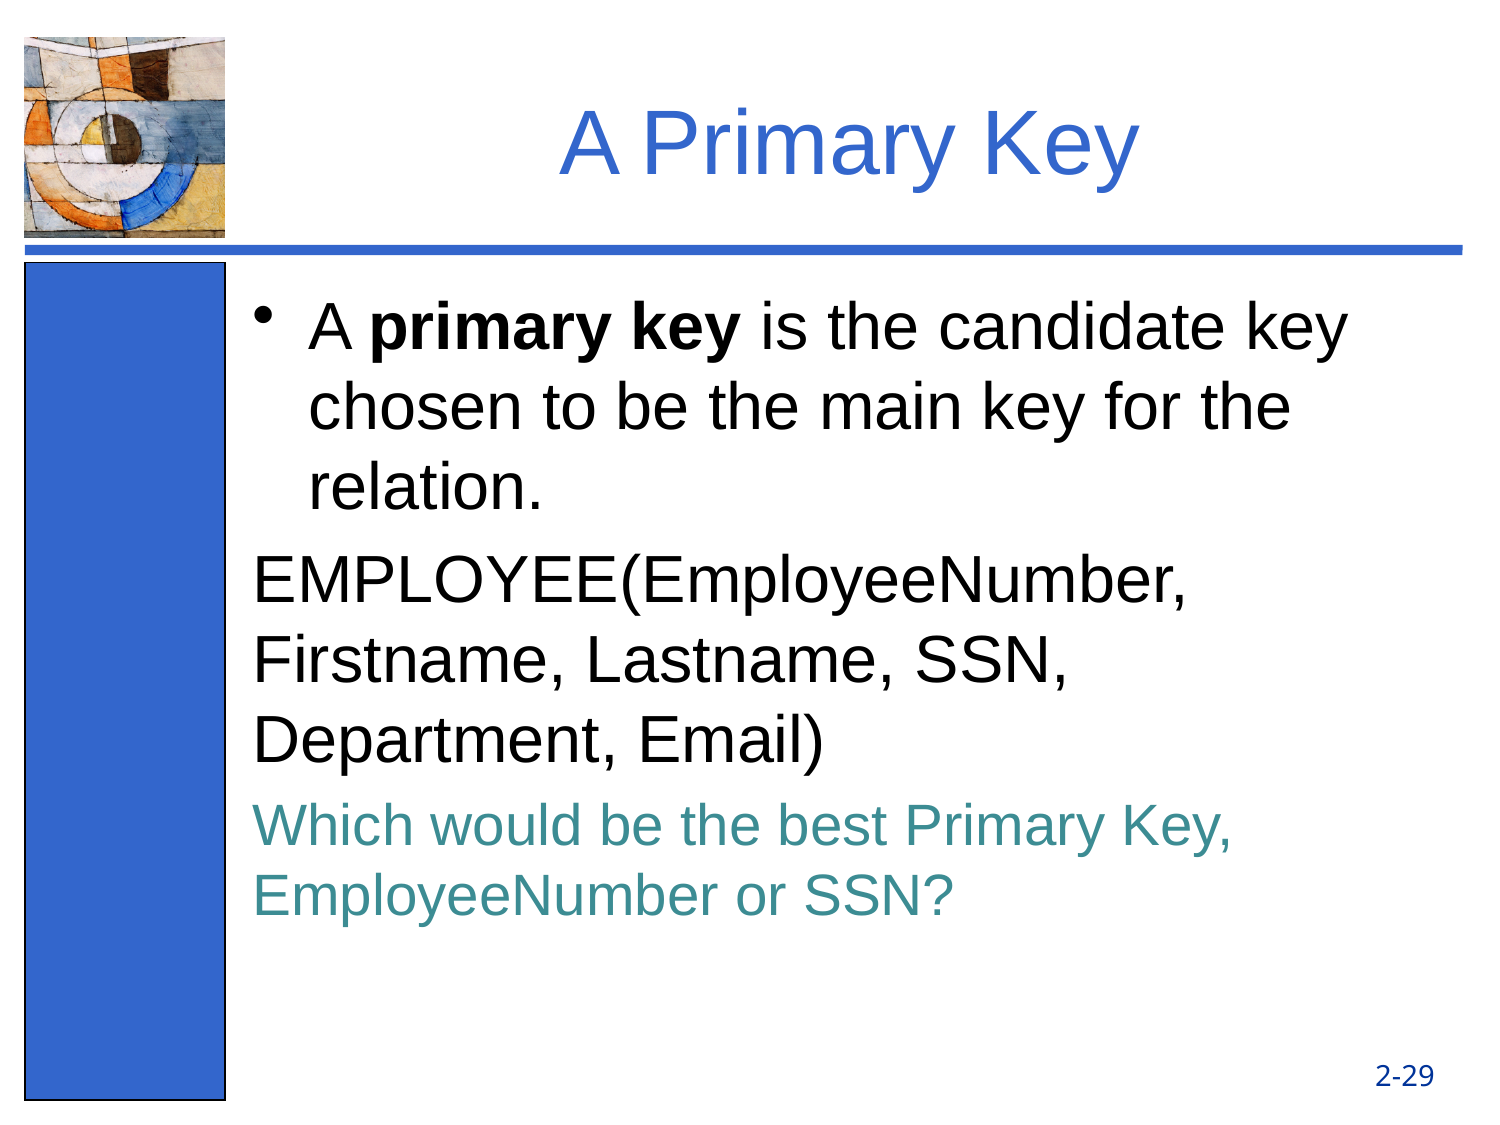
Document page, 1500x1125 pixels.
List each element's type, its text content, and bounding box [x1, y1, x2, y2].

slide_number 2-29 [1287, 1049, 1451, 1103]
picture [24, 37, 225, 238]
title A Primary Key [237, 37, 1463, 238]
list A primary key is the candidate key chosen to be the main key for the relation. EMPLOYEE(EmployeeNumber, Firstname, Lastname, SSN, Department, Email) Which would be the best Primary Key, EmployeeNumber or SSN? [237, 274, 1463, 1001]
